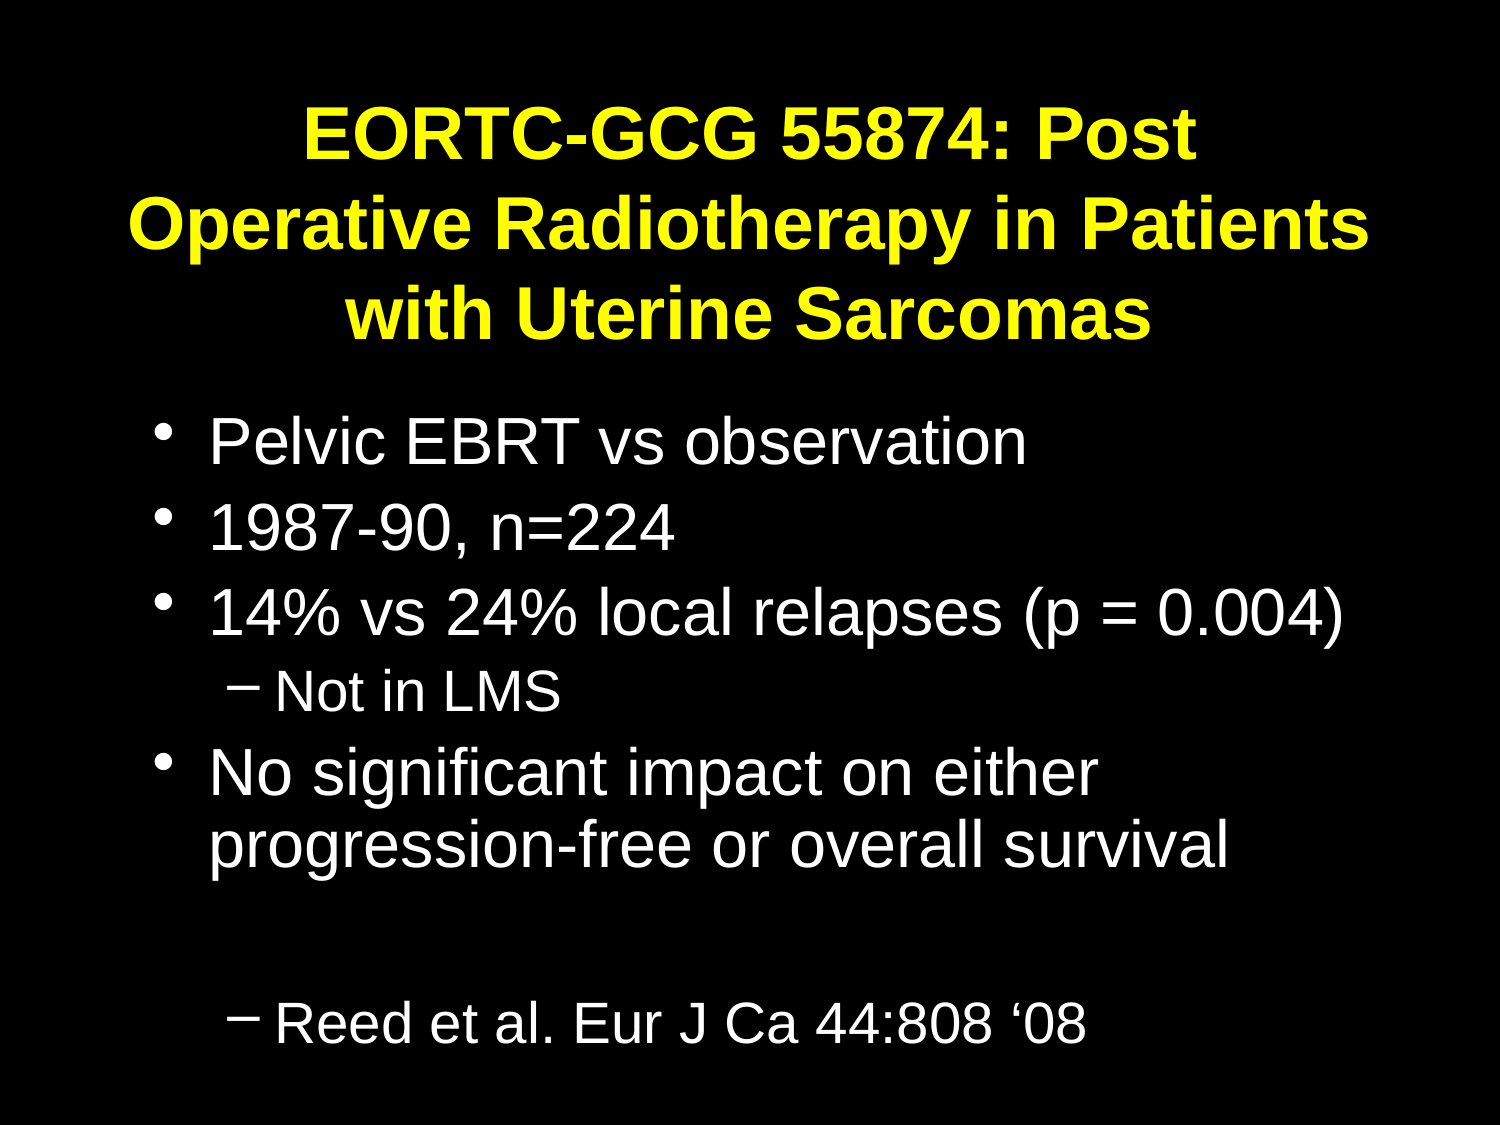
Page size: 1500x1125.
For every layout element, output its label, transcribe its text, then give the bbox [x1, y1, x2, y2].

title EORTC-GCG 55874: Post Operative Radiotherapy in Patients with Uterine Sarcomas [74, 74, 1426, 363]
list Pelvic EBRT vs observation 1987-90, n=224 14% vs 24% local relapses (p = 0.004) Not in LMS No significant impact on either progression-free or overall survival Reed et al. Eur J Ca 44:808 ‘08 [74, 399, 1426, 1051]
